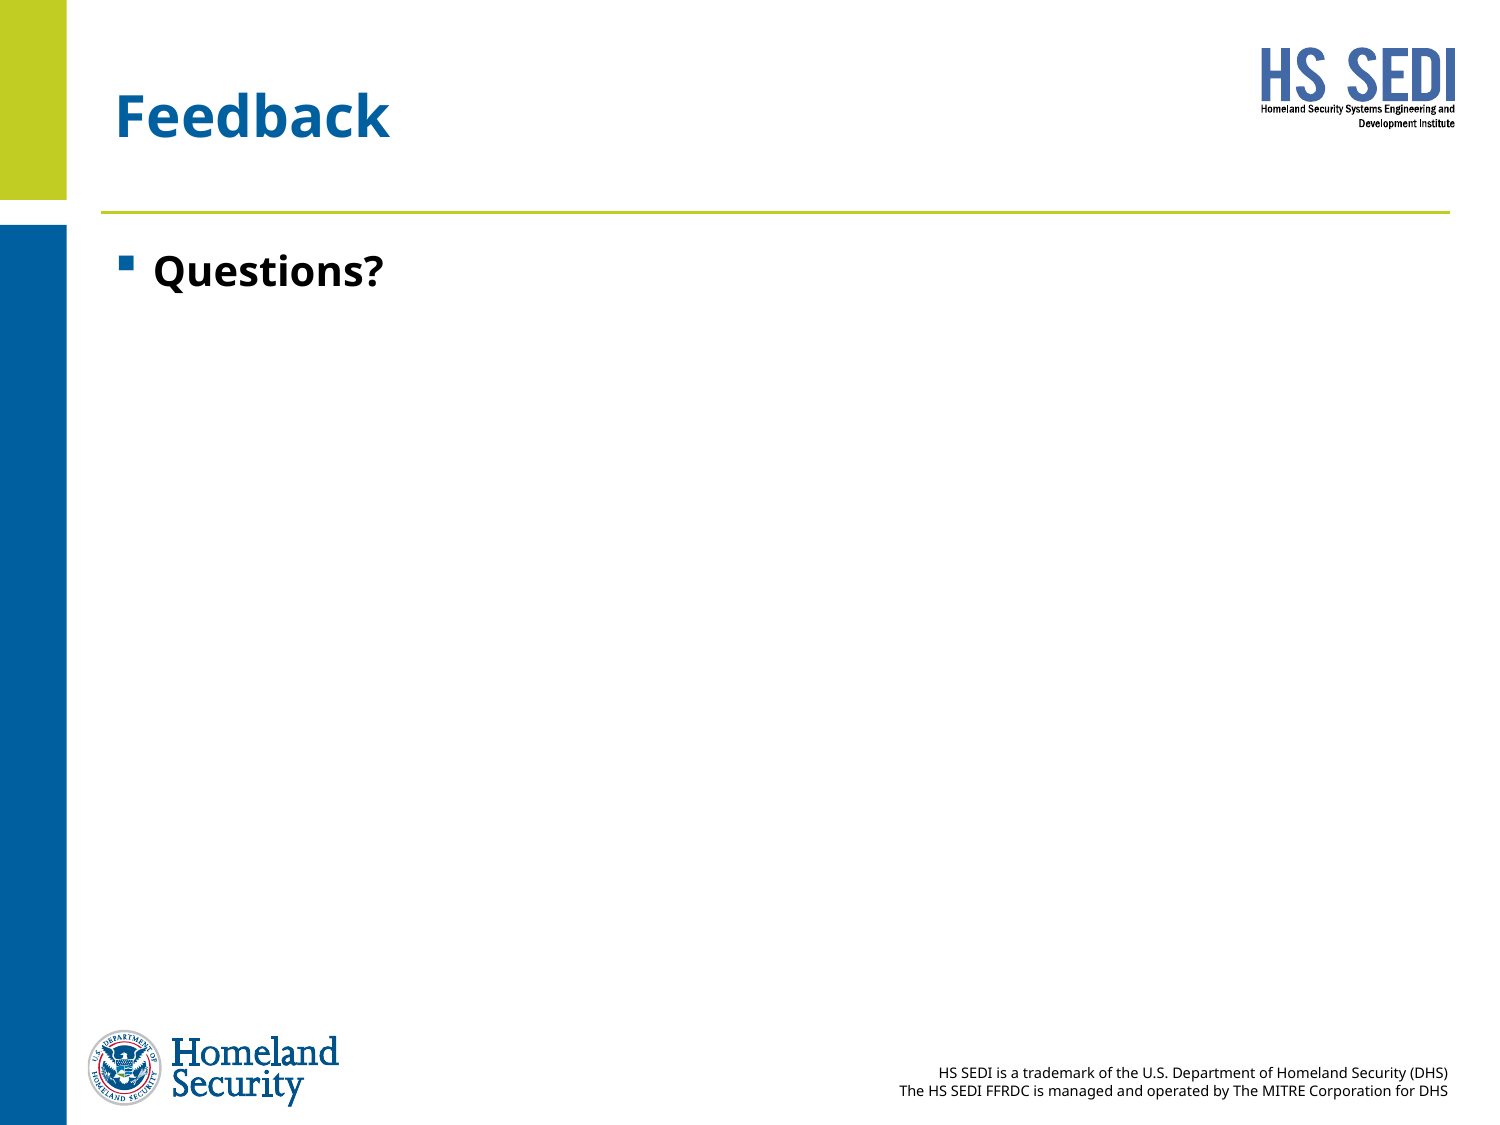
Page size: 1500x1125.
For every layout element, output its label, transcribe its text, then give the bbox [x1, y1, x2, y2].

title Feedback [99, 45, 1248, 188]
list Questions? [99, 237, 1450, 1005]
